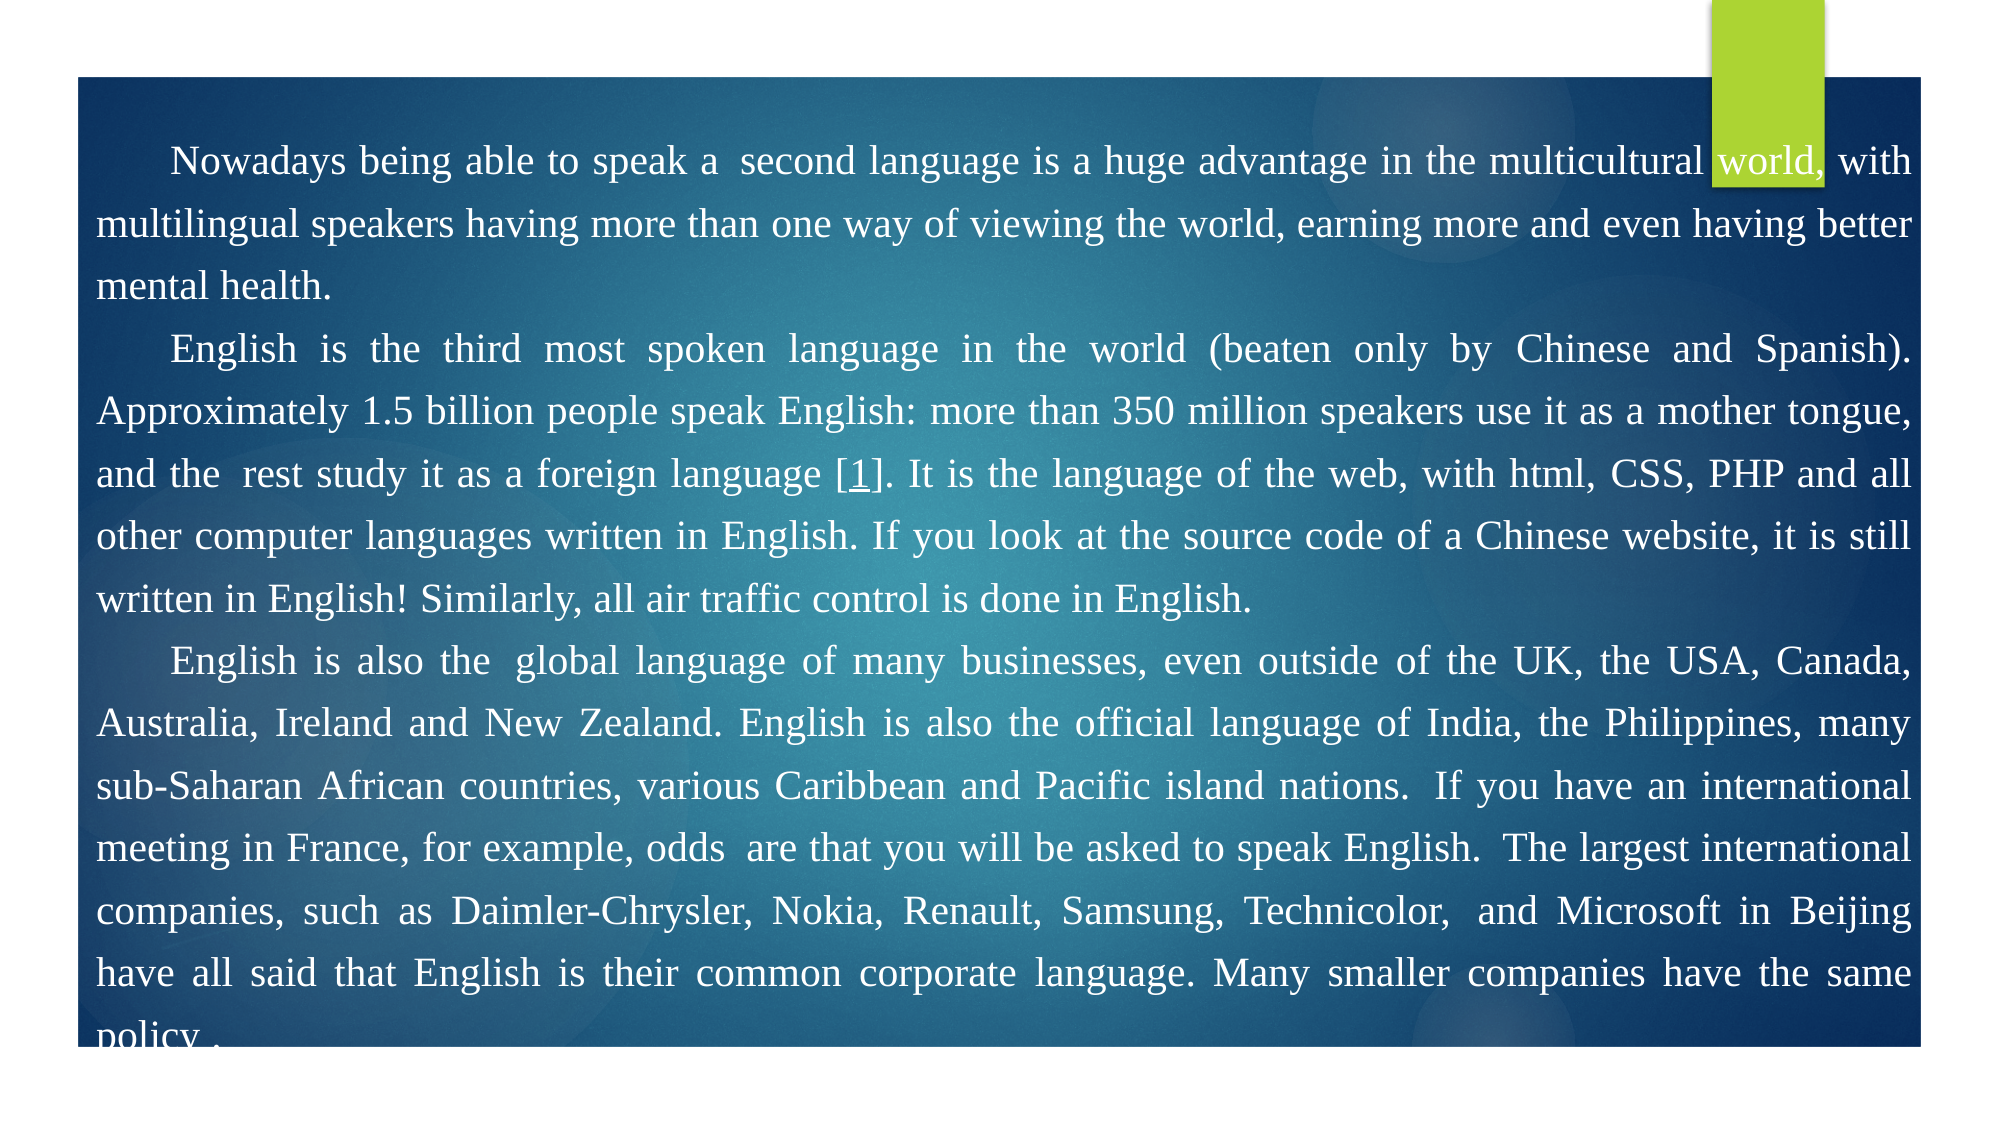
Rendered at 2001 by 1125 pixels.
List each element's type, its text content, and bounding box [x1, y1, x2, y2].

text_box Nowadays being able to speak a second language is a huge advantage in the multicultural world, with multilingual speakers having more than one way of viewing the world, earning more and even having better mental health. English is the third most spoken language in the world (beaten only by Chinese and Spanish). Approximately 1.5 billion people speak English: more than 350 million speakers use it as a mother tongue, and the rest study it as a foreign language [1]. It is the language of the web, with html, CSS, PHP and all other computer languages written in English. If you look at the source code of a Chinese website, it is still written in English! Similarly, all air traffic control is done in English. English is also the global language of many businesses, even outside of the UK, the USA, Canada, Australia, Ireland and New Zealand. English is also the official language of India, the Philippines, many sub-Saharan African countries, various Caribbean and Pacific island nations. If you have an international meeting in France, for example, odds are that you will be asked to speak English. The largest international companies, such as Daimler-Chrysler, Nokia, Renault, Samsung, Technicolor, and Microsoft in Beijing have all said that English is their common corporate language. Many smaller companies have the same policy . [81, 113, 1928, 1066]
